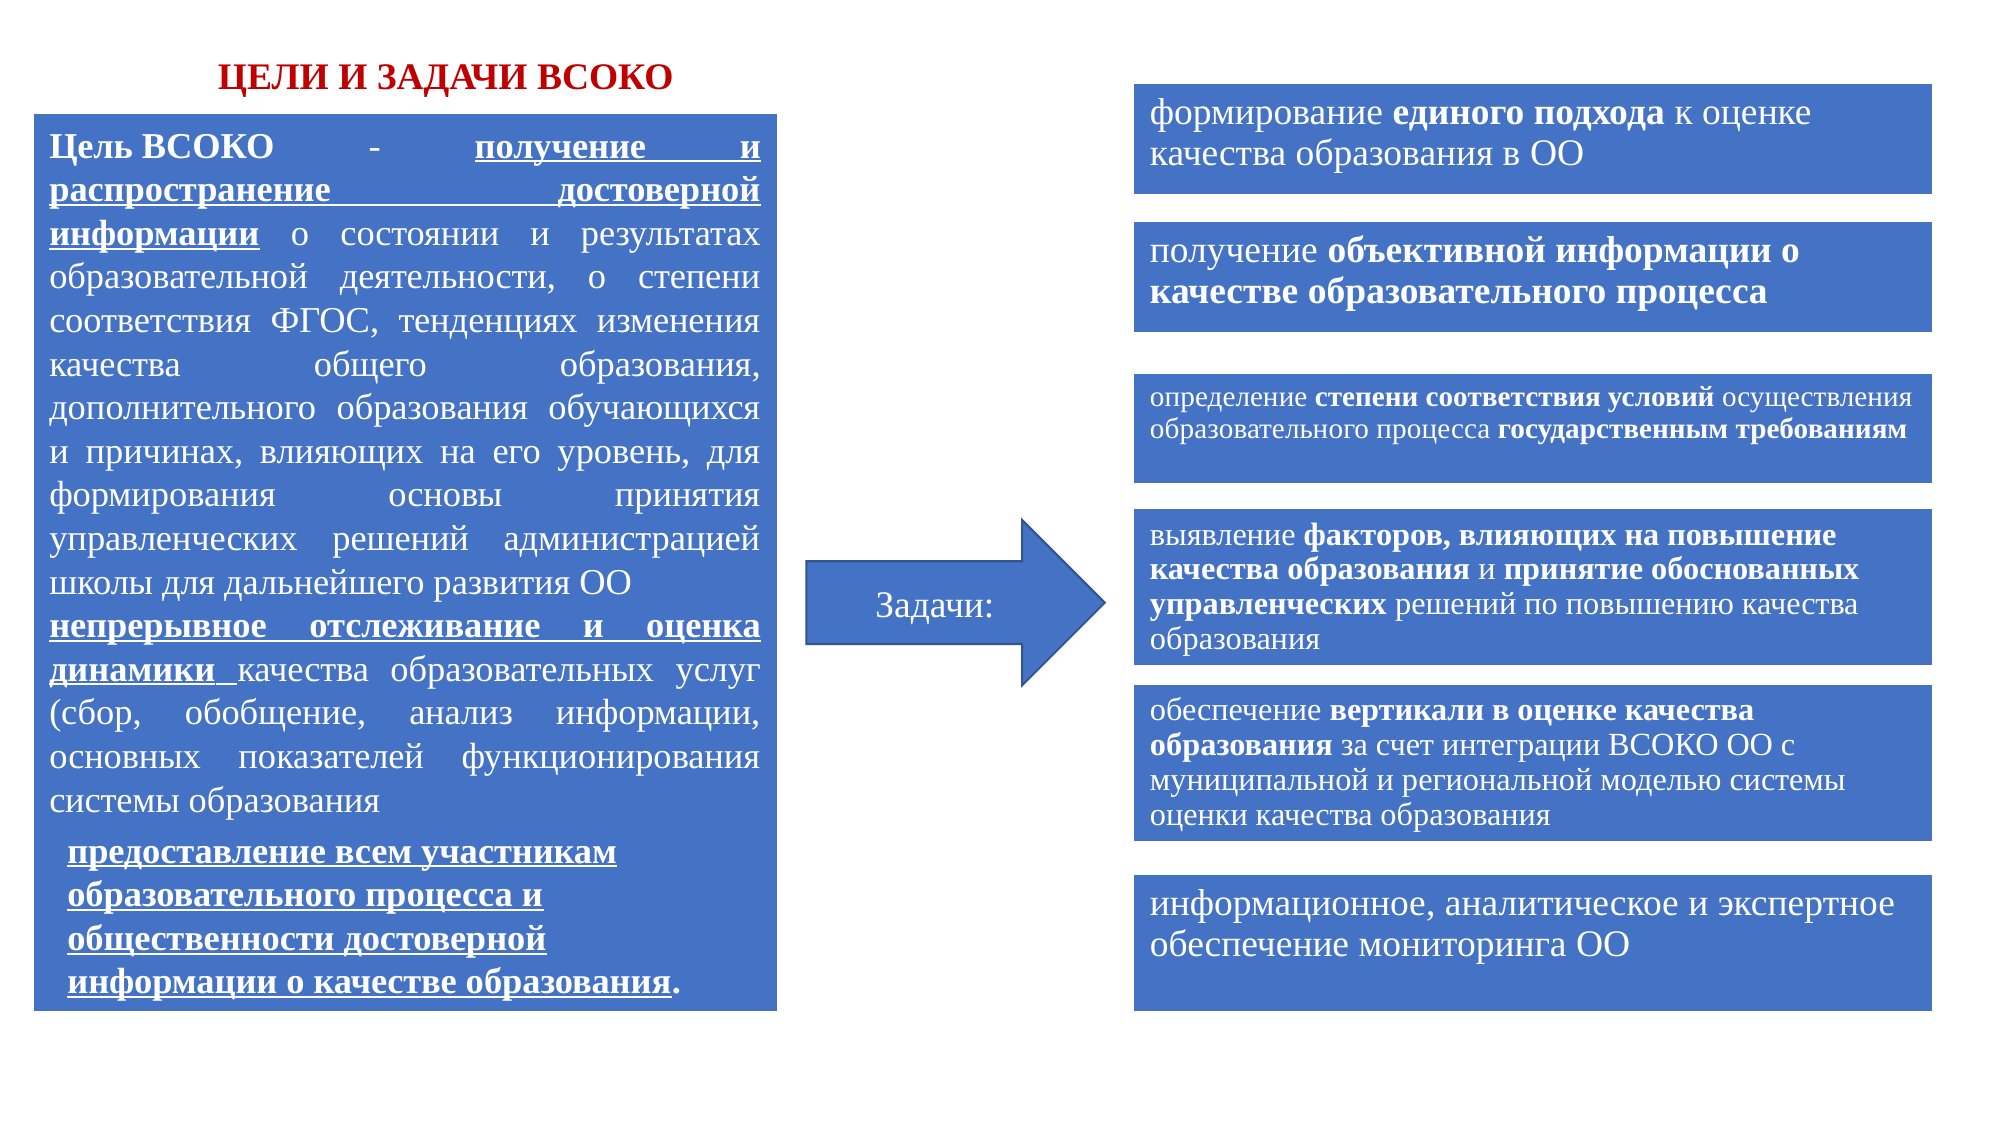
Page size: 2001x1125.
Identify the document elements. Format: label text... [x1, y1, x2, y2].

text_box Задачи: [805, 517, 1107, 688]
text_box определение степени соответствия условий осуществления образовательного процесса государственным требованиям [1134, 374, 1932, 483]
list Цель ВСОКО - получение и распространение достоверной информации о состоянии и результатах образовательной деятельности, о степени соответствия ФГОС, тенденциях изменения качества общего образования, дополнительного образования обучающихся и причинах, влияющих на его уровень, для формирования основы принятия управленческих решений администрацией школы для дальнейшего развития ОО непрерывное отслеживание и оценка динамики качества образовательных услуг (сбор, обобщение, анализ информации, основных показателей функционирования системы образования предоставление всем участникам образовательного процесса и общественности достоверной информации о качестве образования. [34, 114, 777, 1011]
text_box формирование единого подхода к оценке качества образования в ОО [1134, 84, 1932, 194]
text_box выявление факторов, влияющих на повышение качества образования и принятие обоснованных управленческих решений по повышению качества образования [1134, 509, 1932, 665]
text_box получение объективной информации о качестве образовательного процесса [1134, 222, 1932, 332]
title ЦЕЛИ И ЗАДАЧИ ВСОКО [137, 57, 755, 246]
text_box обеспечение вертикали в оценке качества образования за счет интеграции ВСОКО ОО с муниципальной и региональной моделью системы оценки качества образования [1134, 685, 1932, 841]
text_box информационное, аналитическое и экспертное обеспечение мониторинга ОО [1134, 875, 1932, 1011]
